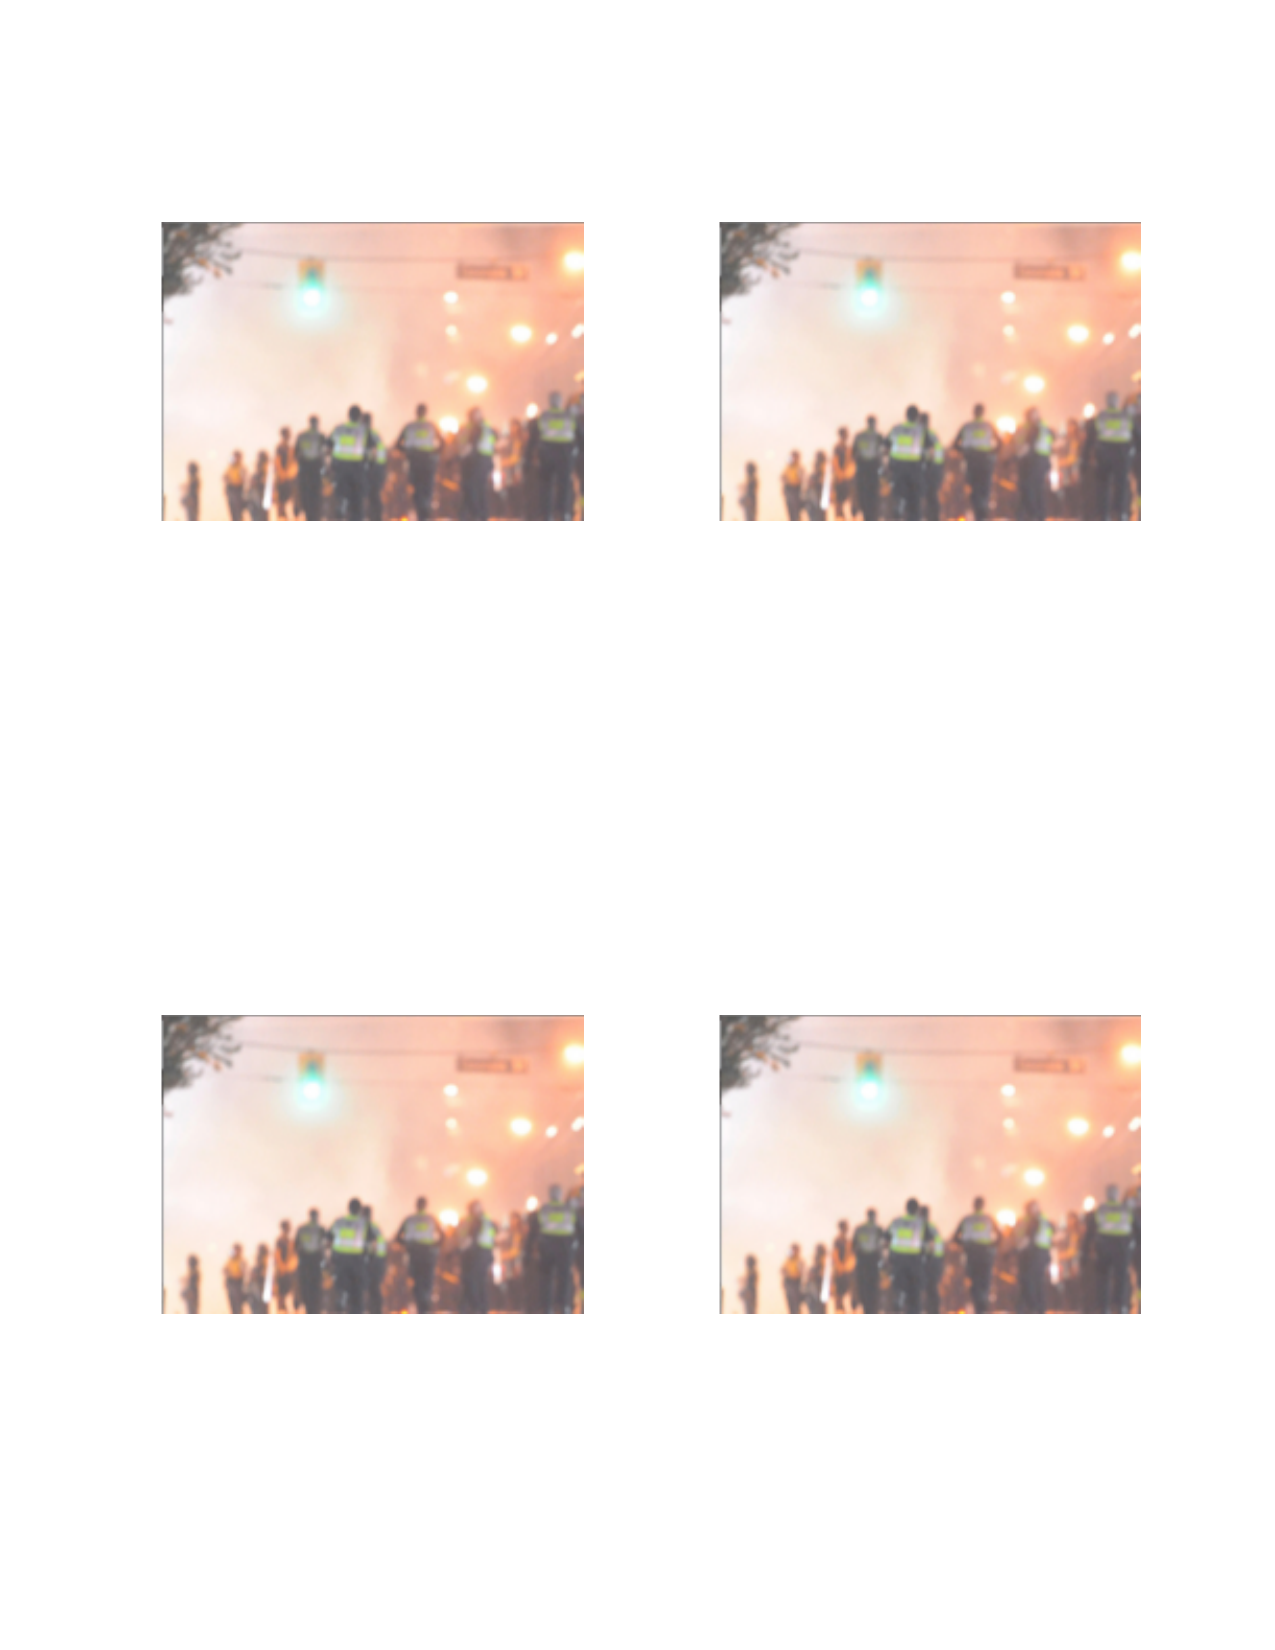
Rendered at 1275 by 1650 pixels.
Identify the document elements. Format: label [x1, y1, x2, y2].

picture [160, 222, 584, 522]
picture [717, 222, 1142, 522]
picture [717, 1015, 1142, 1314]
picture [160, 1015, 584, 1314]
